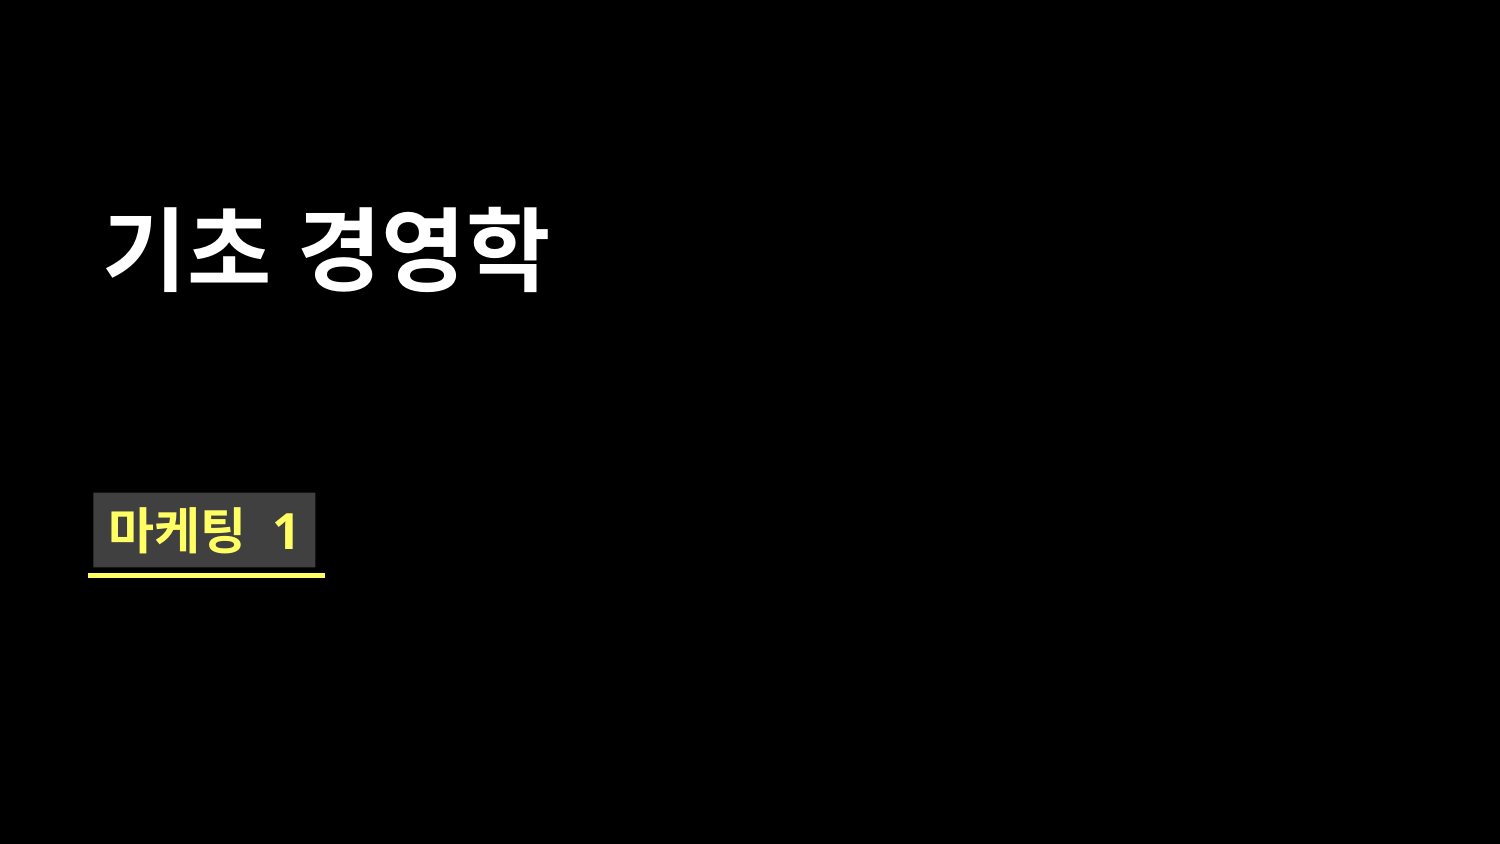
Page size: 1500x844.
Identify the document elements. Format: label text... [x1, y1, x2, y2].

text_box 마케팅 1 [93, 492, 316, 568]
text_box 기초 경영학 [88, 185, 1022, 311]
